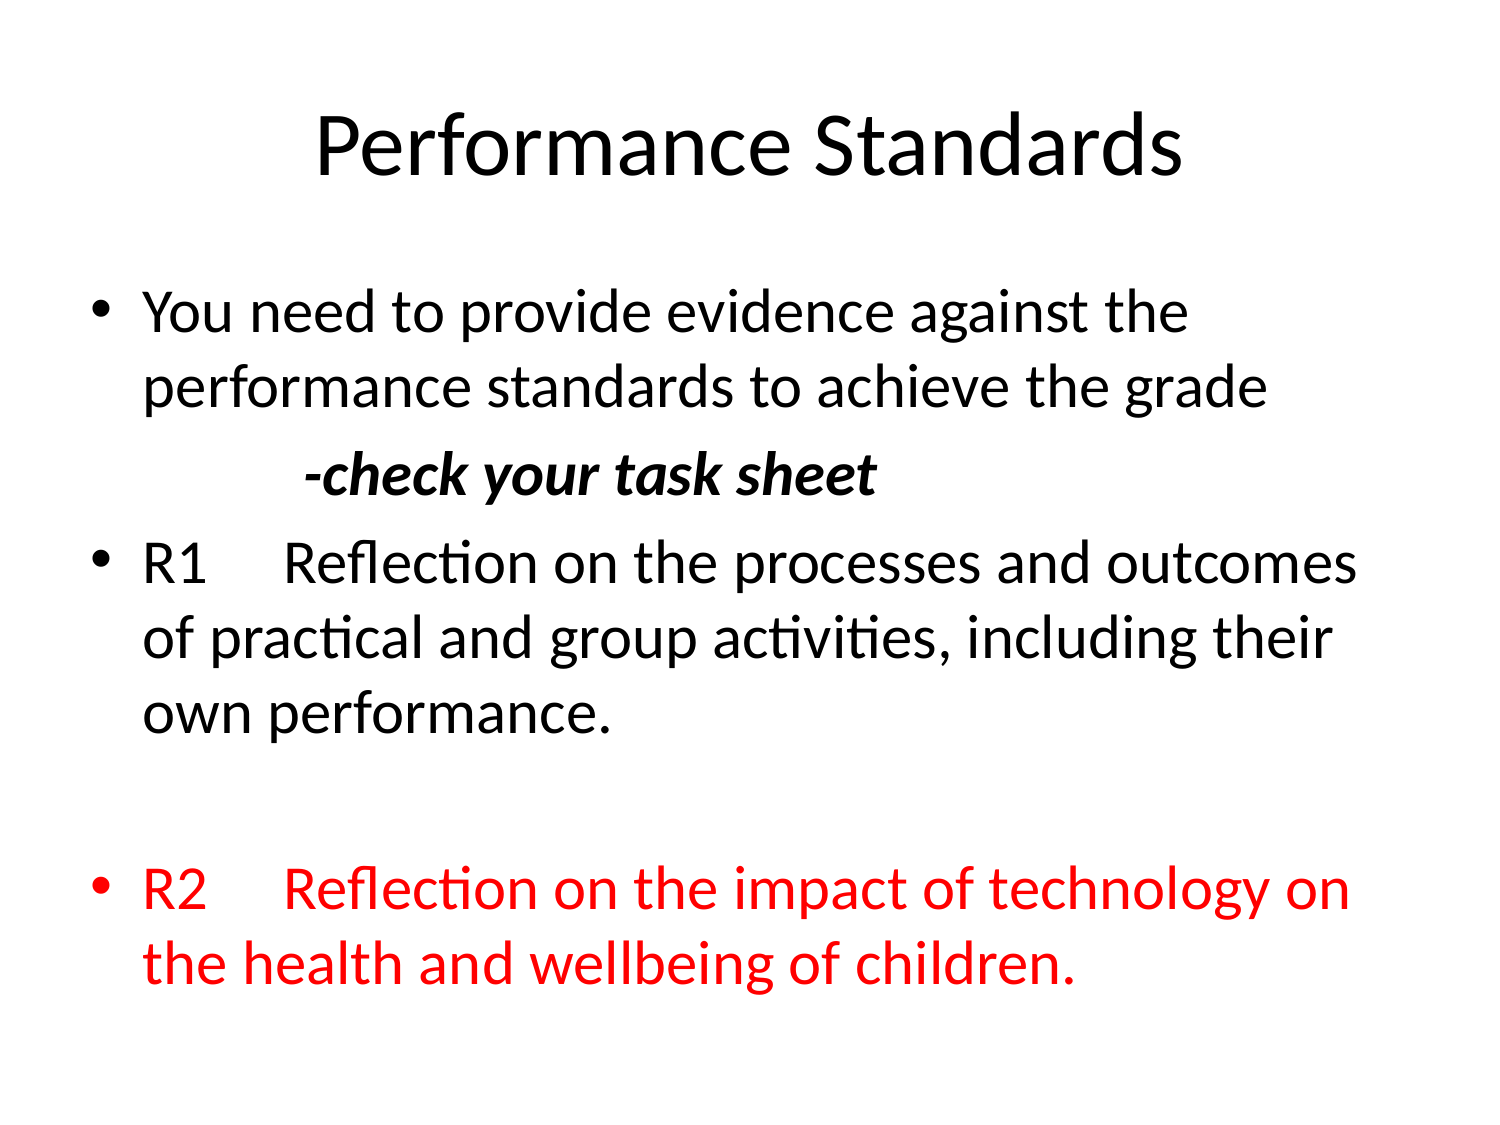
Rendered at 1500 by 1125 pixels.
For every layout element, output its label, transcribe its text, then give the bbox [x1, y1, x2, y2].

title Performance Standards [75, 45, 1425, 233]
list You need to provide evidence against the performance standards to achieve the grade -check your task sheet R1 Reflection on the processes and outcomes of practical and group activities, including their own performance. R2 Reflection on the impact of technology on the health and wellbeing of children. [75, 262, 1425, 1005]
